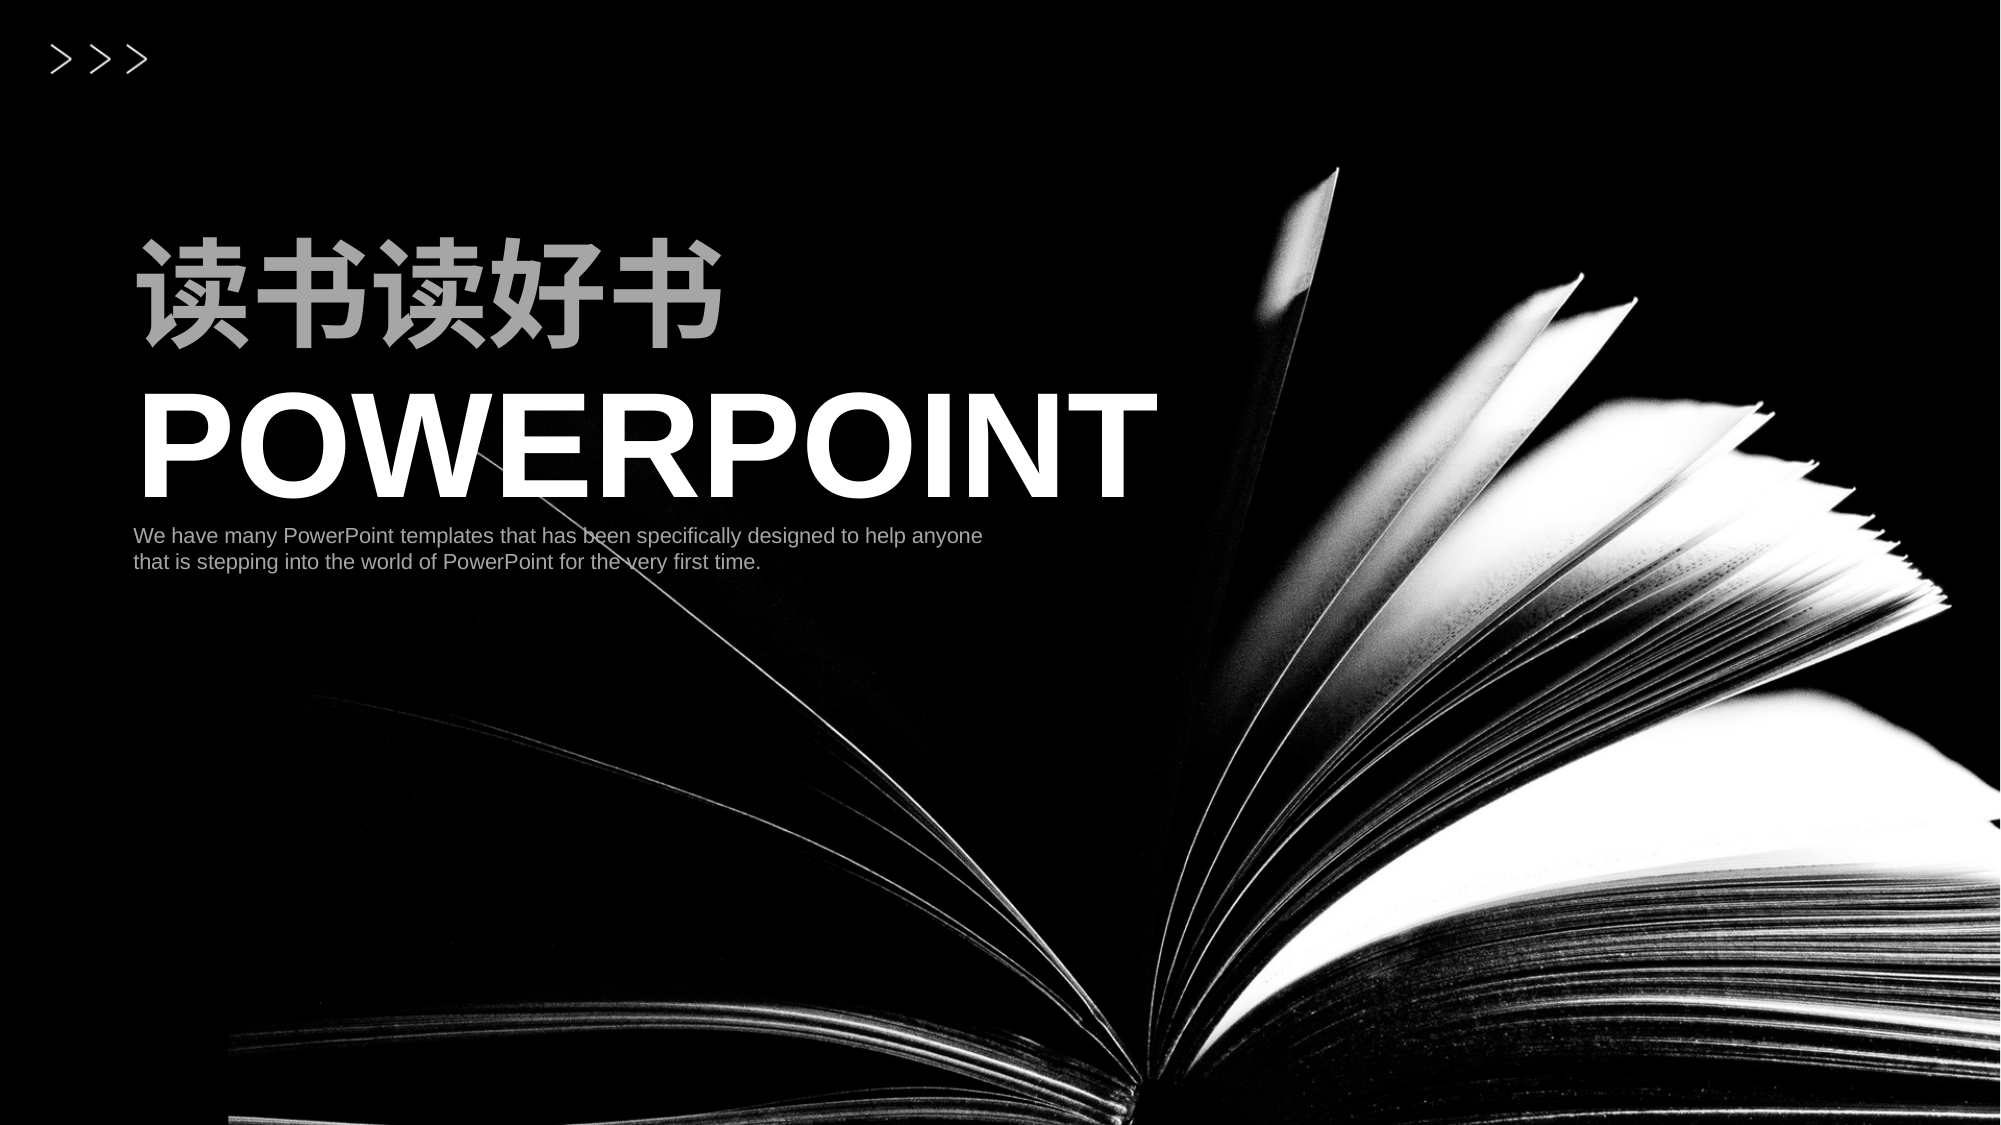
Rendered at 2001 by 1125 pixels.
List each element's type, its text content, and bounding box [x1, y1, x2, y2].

picture [0, 0, 2001, 1125]
text_box 读书读好书 [133, 219, 1181, 363]
text_box We have many PowerPoint templates that has been specifically designed to help anyone that is stepping into the world of PowerPoint for the very first time. [133, 521, 1021, 575]
text_box POWERPOINT [120, 339, 1176, 535]
